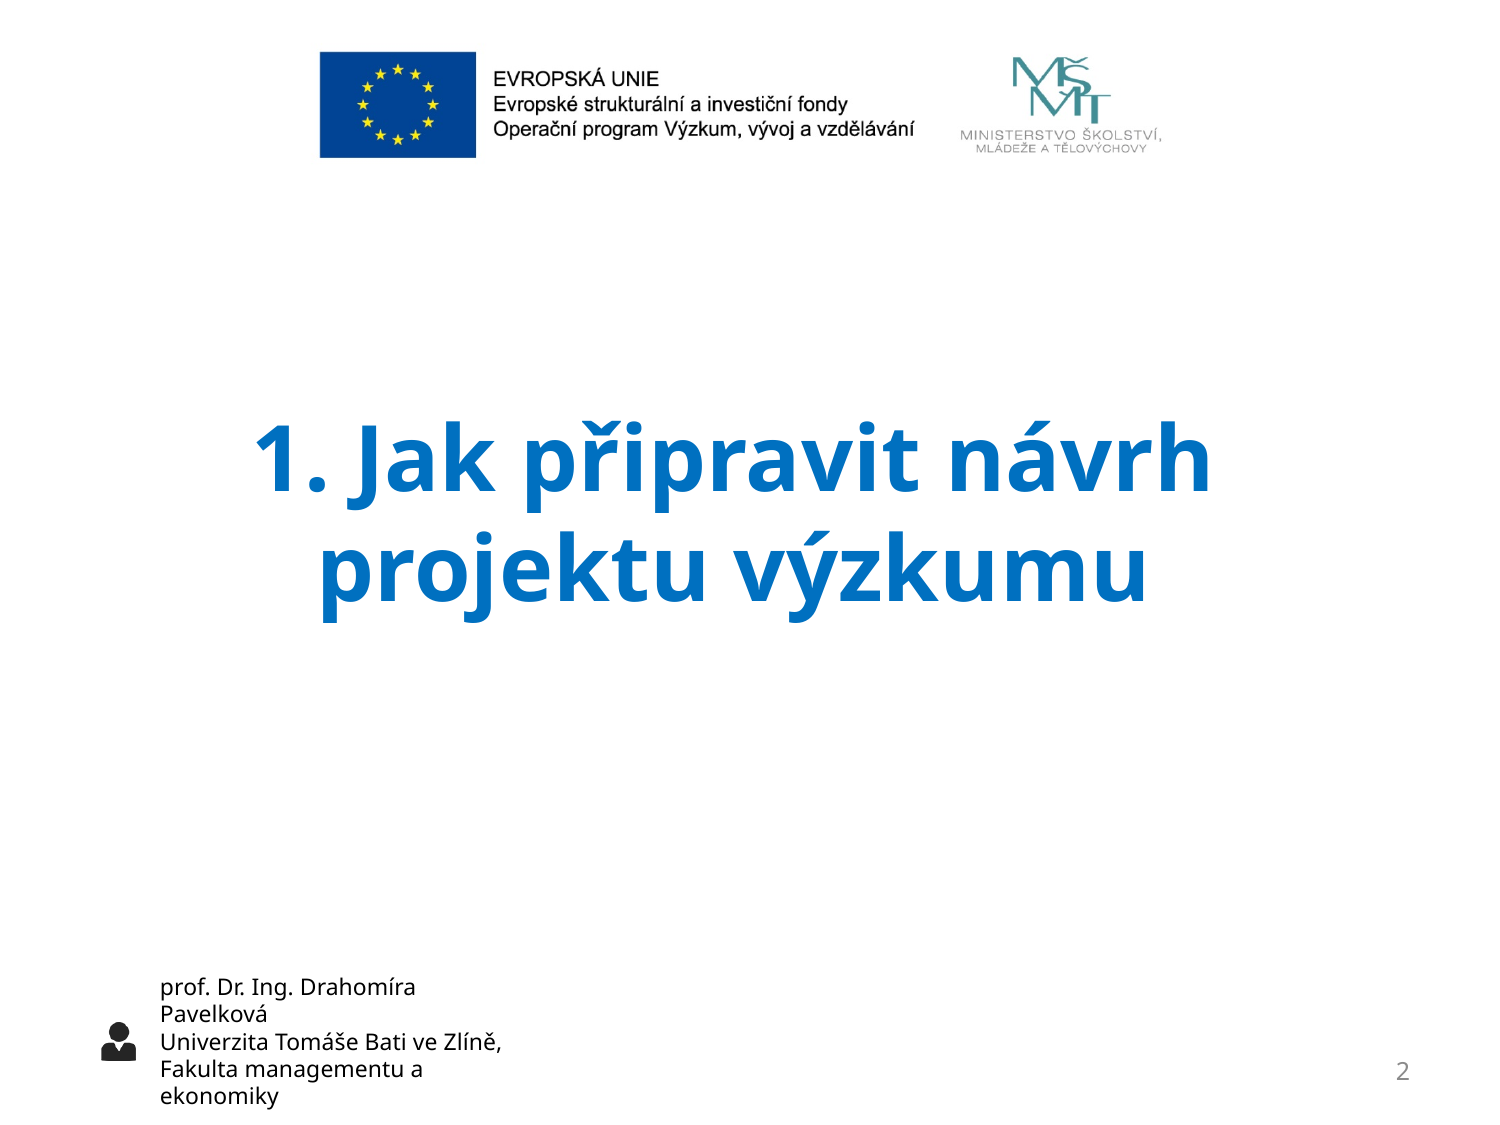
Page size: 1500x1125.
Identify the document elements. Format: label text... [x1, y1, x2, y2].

footer prof. Dr. Ing. Drahomíra Pavelková Univerzita Tomáše Bati ve Zlíně, Fakulta managementu a ekonomiky [145, 999, 526, 1083]
picture [267, 0, 1213, 210]
slide_number 2 [1074, 1042, 1425, 1103]
picture [101, 1021, 136, 1062]
title 1. Jak připravit návrh projektu výzkumu [101, 385, 1366, 634]
